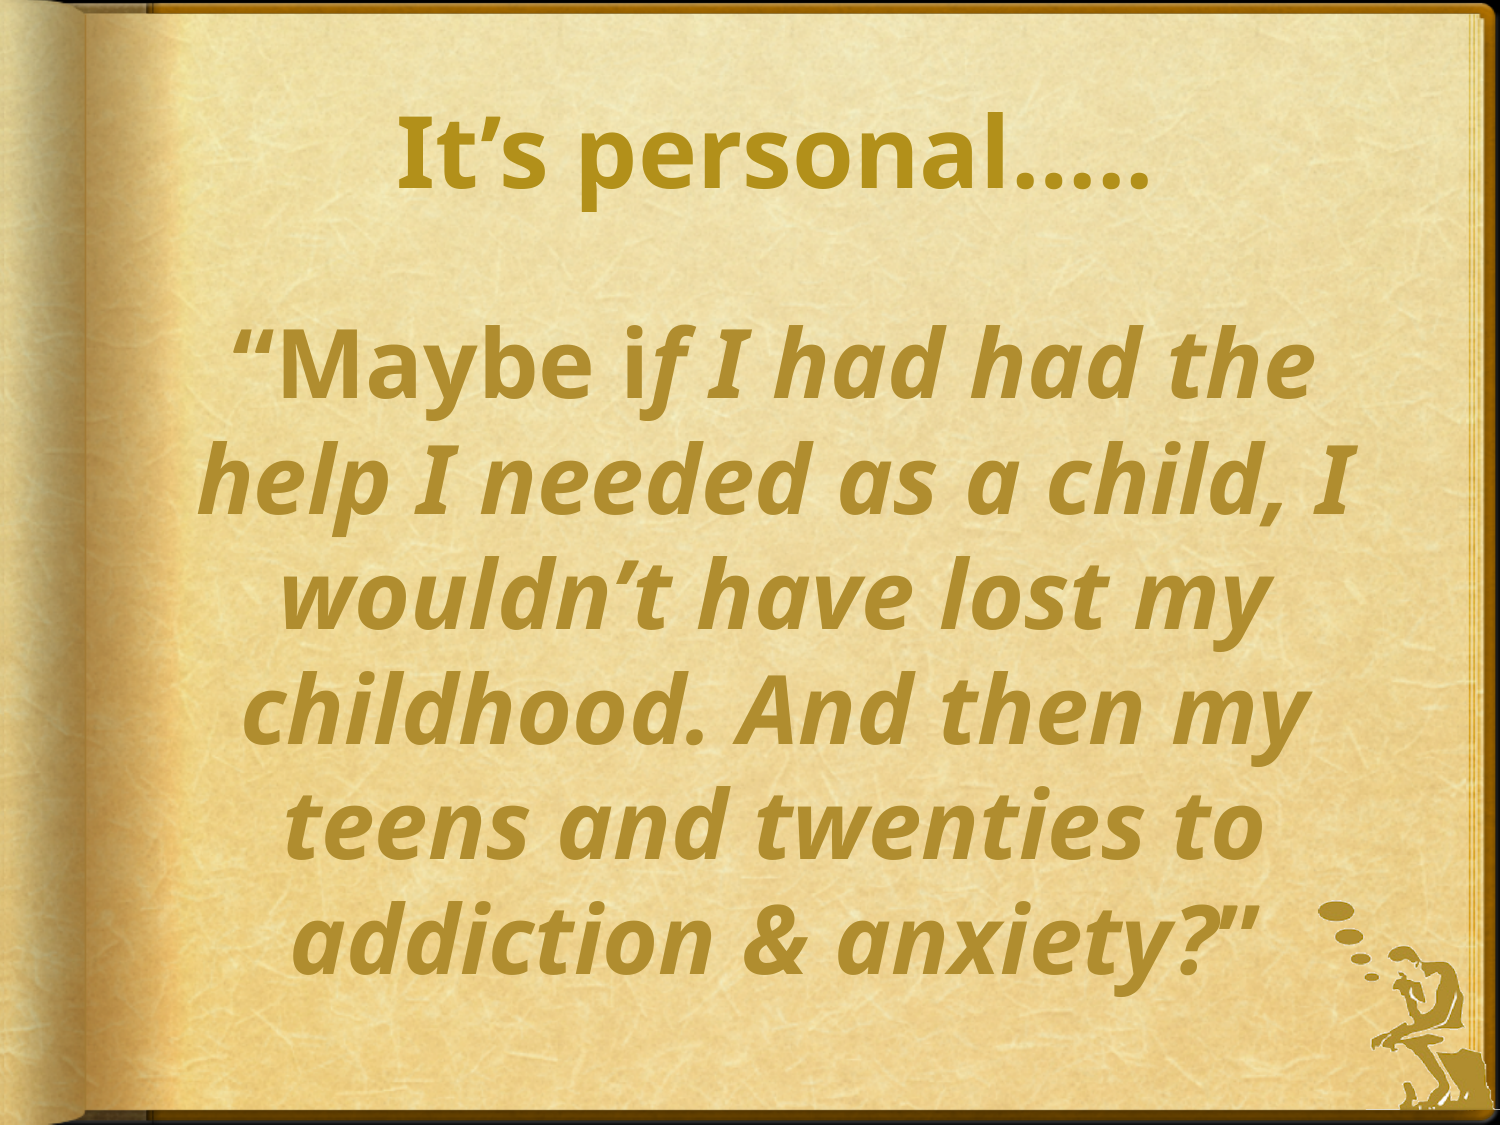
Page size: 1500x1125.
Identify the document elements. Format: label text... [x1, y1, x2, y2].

title It’s personal….. [178, 45, 1372, 265]
picture [0, 0, 1500, 1125]
list “Maybe if I had had the help I needed as a child, I wouldn’t have lost my childhood. And then my teens and twenties to addiction & anxiety?” [178, 295, 1372, 1005]
